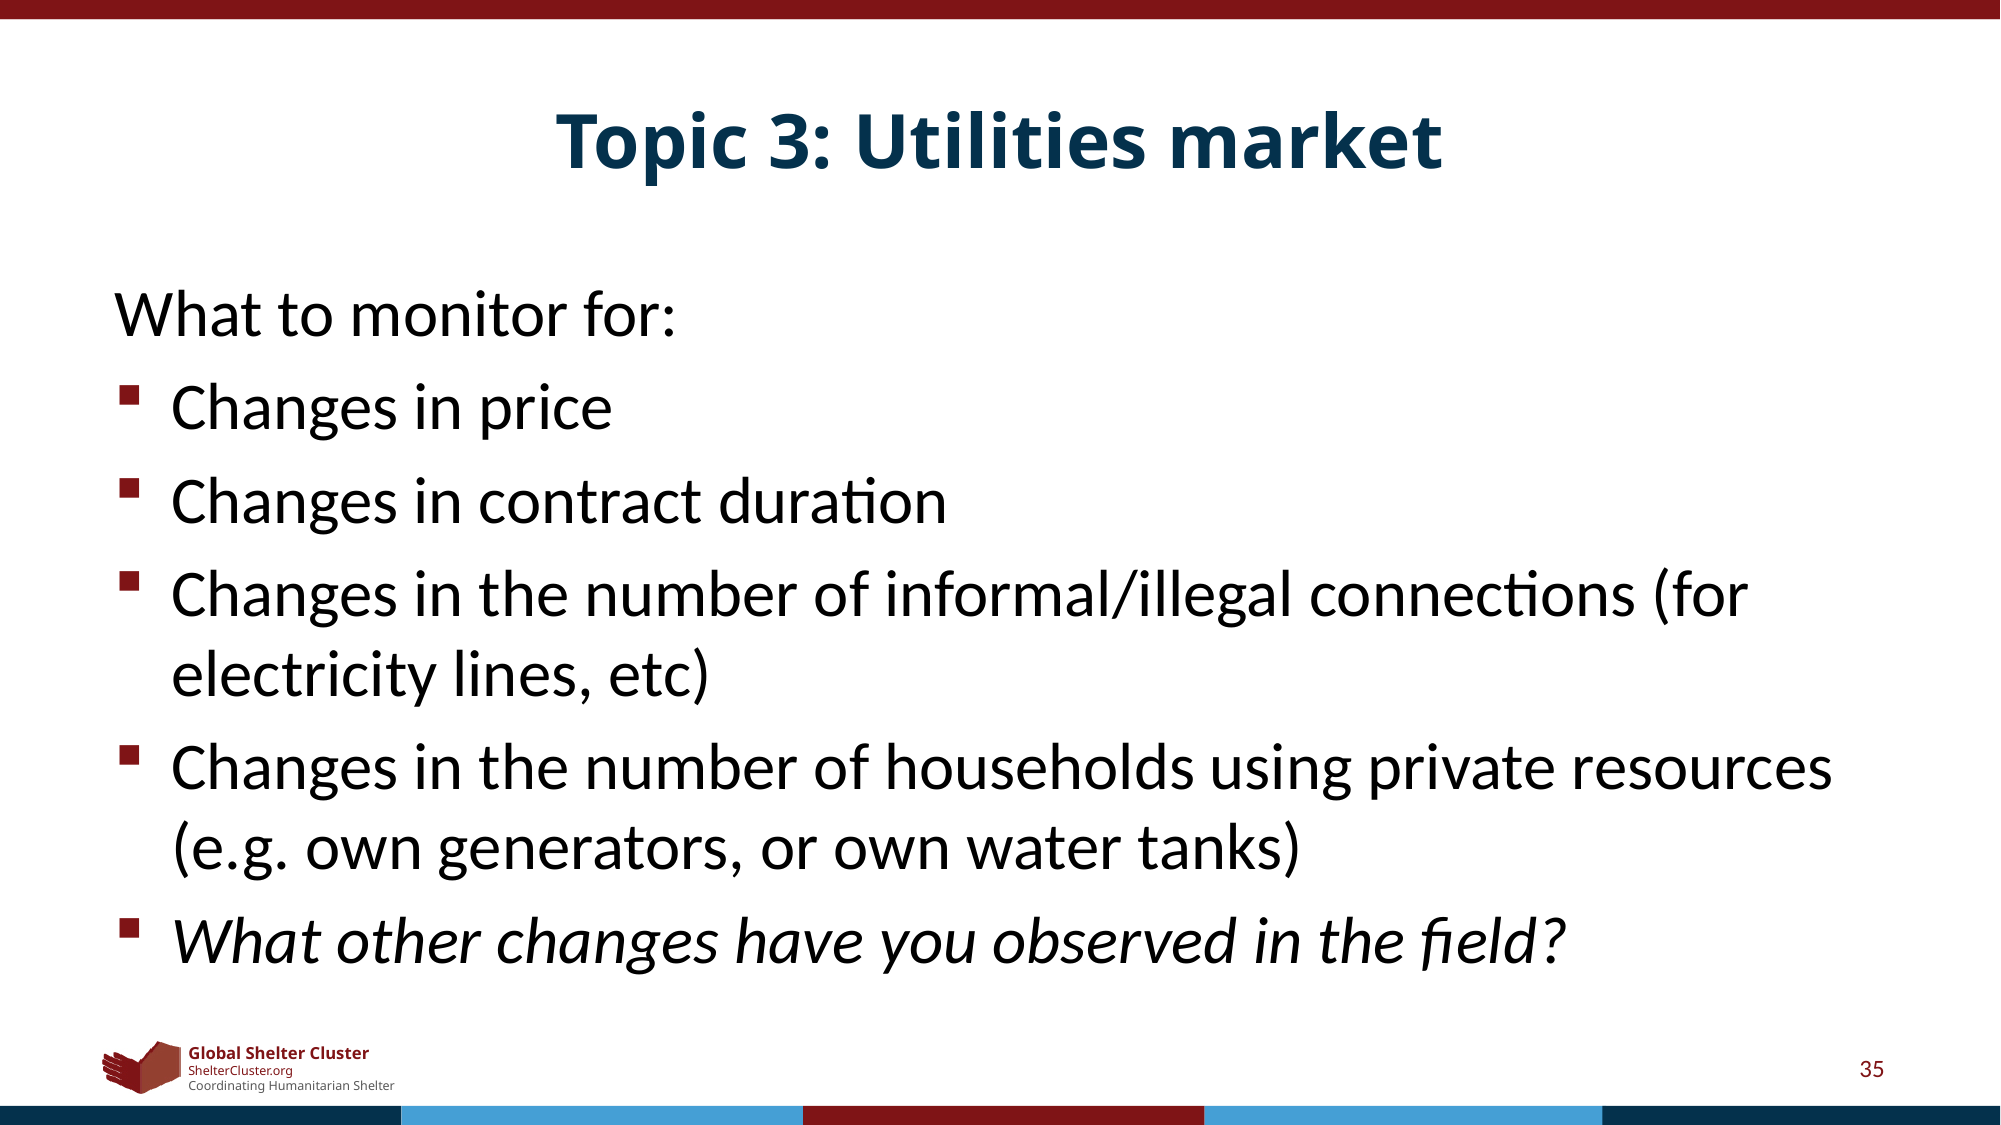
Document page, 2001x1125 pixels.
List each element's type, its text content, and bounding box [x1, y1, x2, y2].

list What to monitor for: Changes in price Changes in contract duration Changes in the number of informal/illegal connections (for electricity lines, etc) Changes in the number of households using private resources (e.g. own generators, or own water tanks) What other changes have you observed in the field? [99, 262, 1900, 1005]
picture [102, 1041, 181, 1094]
slide_number 35 [1433, 1037, 1900, 1098]
title Topic 3: Utilities market [99, 45, 1900, 233]
